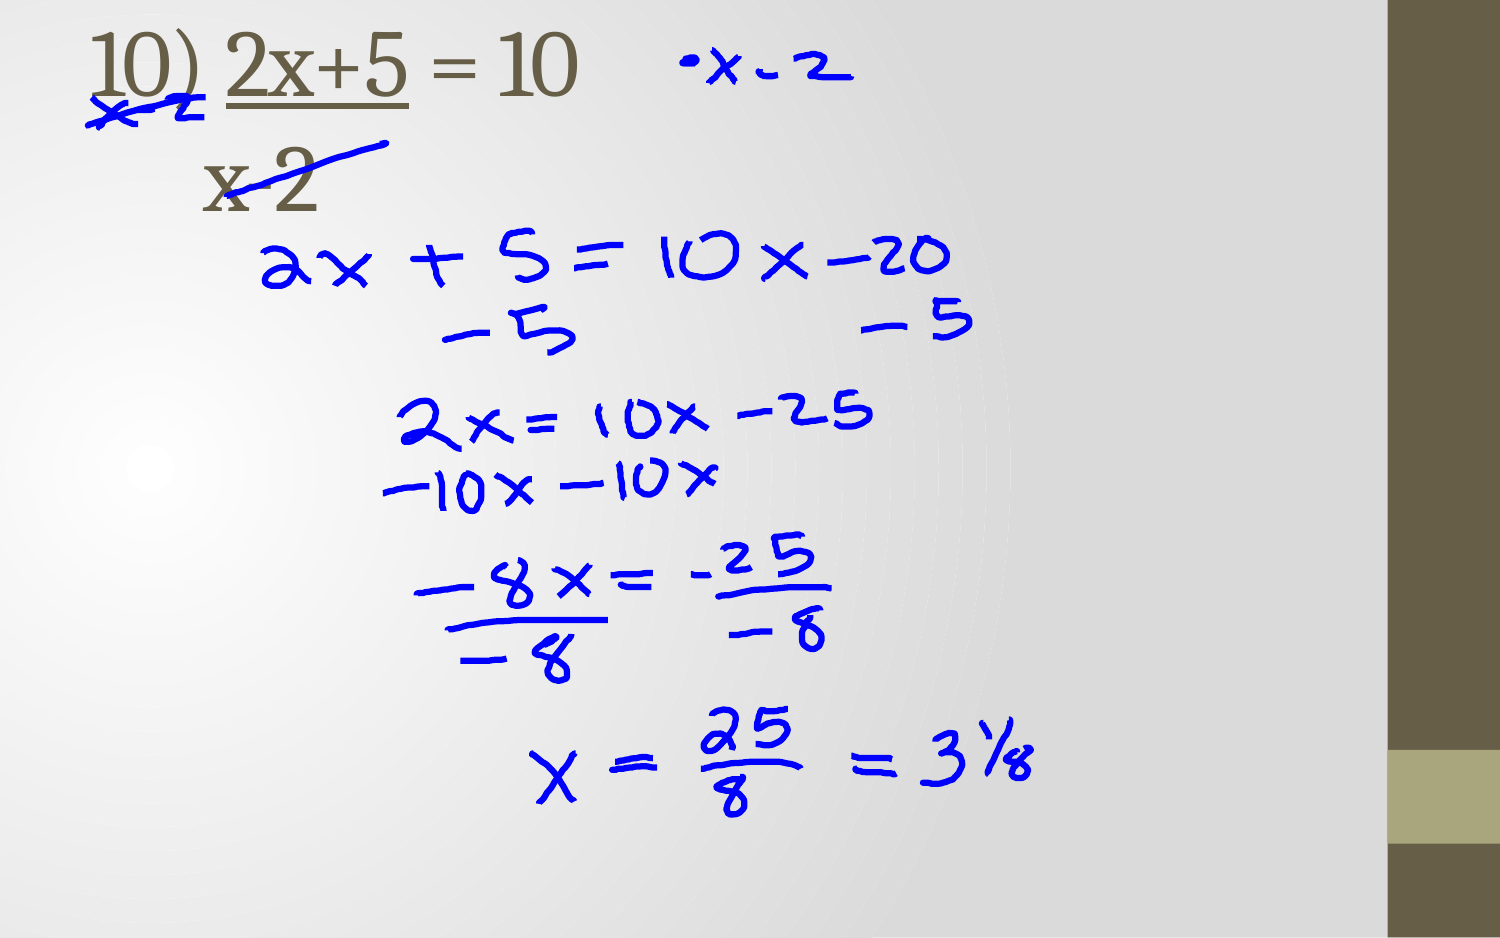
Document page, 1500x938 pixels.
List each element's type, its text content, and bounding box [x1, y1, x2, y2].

text_box [458, 472, 483, 512]
text_box [560, 481, 604, 488]
text_box [912, 236, 948, 273]
text_box [785, 261, 808, 278]
text_box [687, 415, 709, 430]
text_box [415, 586, 475, 596]
text_box [793, 52, 853, 79]
text_box [667, 403, 686, 415]
text_box [763, 243, 804, 280]
text_box [682, 56, 698, 65]
text_box [671, 405, 696, 434]
text_box [349, 273, 367, 287]
text_box [505, 478, 532, 505]
text_box [529, 427, 555, 432]
text_box [834, 391, 871, 428]
text_box [772, 533, 813, 576]
text_box [103, 102, 129, 119]
text_box [470, 411, 500, 443]
text_box [460, 657, 507, 662]
text_box [533, 633, 573, 682]
text_box [722, 543, 752, 572]
text_box [921, 731, 964, 785]
text_box [663, 236, 673, 278]
text_box [980, 721, 991, 740]
text_box [318, 252, 349, 274]
title 10) 2x+5 = 10 x-2 [75, 37, 1325, 194]
text_box [501, 229, 547, 281]
text_box [611, 765, 658, 771]
text_box [873, 237, 905, 273]
text_box [531, 752, 557, 779]
text_box [446, 618, 608, 631]
text_box [553, 568, 575, 582]
text_box [526, 416, 558, 421]
text_box [398, 399, 462, 450]
text_box [986, 718, 1012, 776]
text_box [705, 477, 716, 485]
text_box [686, 466, 717, 496]
text_box [575, 581, 590, 596]
text_box [854, 767, 897, 776]
text_box [702, 708, 737, 753]
text_box [262, 247, 312, 287]
text_box [793, 607, 823, 651]
text_box [708, 56, 740, 84]
text_box [779, 394, 828, 424]
text_box [715, 775, 746, 816]
text_box [617, 462, 626, 499]
text_box [615, 755, 653, 763]
text_box [91, 96, 113, 112]
text_box [443, 331, 490, 341]
text_box [486, 425, 514, 442]
text_box [509, 305, 574, 354]
text_box [619, 583, 652, 589]
text_box [755, 707, 789, 747]
text_box [728, 630, 773, 637]
text_box [382, 485, 430, 495]
text_box [626, 400, 660, 437]
text_box [436, 472, 445, 511]
text_box [494, 473, 518, 491]
text_box [634, 459, 667, 496]
text_box [679, 462, 703, 477]
text_box [467, 416, 482, 426]
text_box [492, 559, 532, 607]
text_box [86, 96, 206, 128]
text_box [120, 117, 139, 126]
text_box [176, 102, 205, 120]
text_box [757, 69, 779, 78]
text_box [827, 255, 871, 264]
text_box [681, 232, 737, 279]
text_box [737, 410, 773, 417]
text_box [428, 244, 445, 287]
text_box [712, 49, 725, 66]
text_box [700, 760, 802, 770]
text_box [690, 573, 712, 577]
text_box [557, 777, 576, 802]
text_box [610, 571, 653, 577]
text_box [519, 491, 533, 504]
text_box [1004, 746, 1032, 780]
text_box [725, 68, 737, 83]
text_box [597, 405, 608, 436]
text_box [717, 586, 832, 598]
text_box [932, 299, 971, 339]
text_box [576, 243, 624, 251]
text_box [574, 262, 609, 270]
text_box [97, 123, 106, 129]
text_box [334, 254, 370, 287]
text_box [225, 141, 388, 197]
text_box [538, 752, 576, 805]
text_box [557, 564, 591, 598]
text_box [762, 245, 784, 261]
text_box [861, 324, 908, 332]
text_box [166, 95, 189, 101]
text_box [435, 255, 464, 260]
text_box [851, 754, 893, 761]
